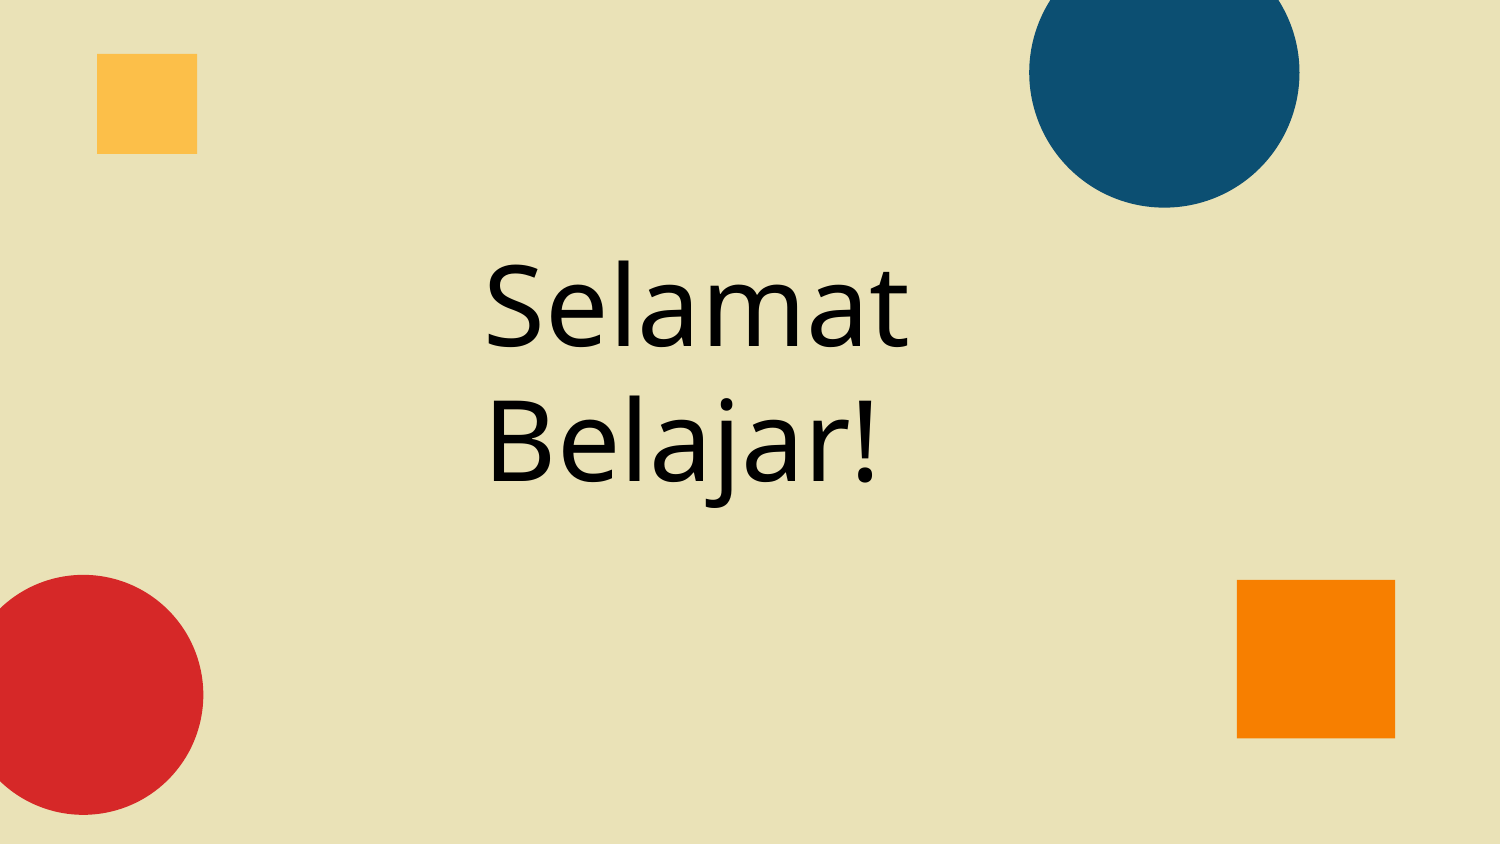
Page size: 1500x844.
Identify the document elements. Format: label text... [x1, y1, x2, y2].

text_box Selamat Belajar! [469, 226, 1279, 512]
